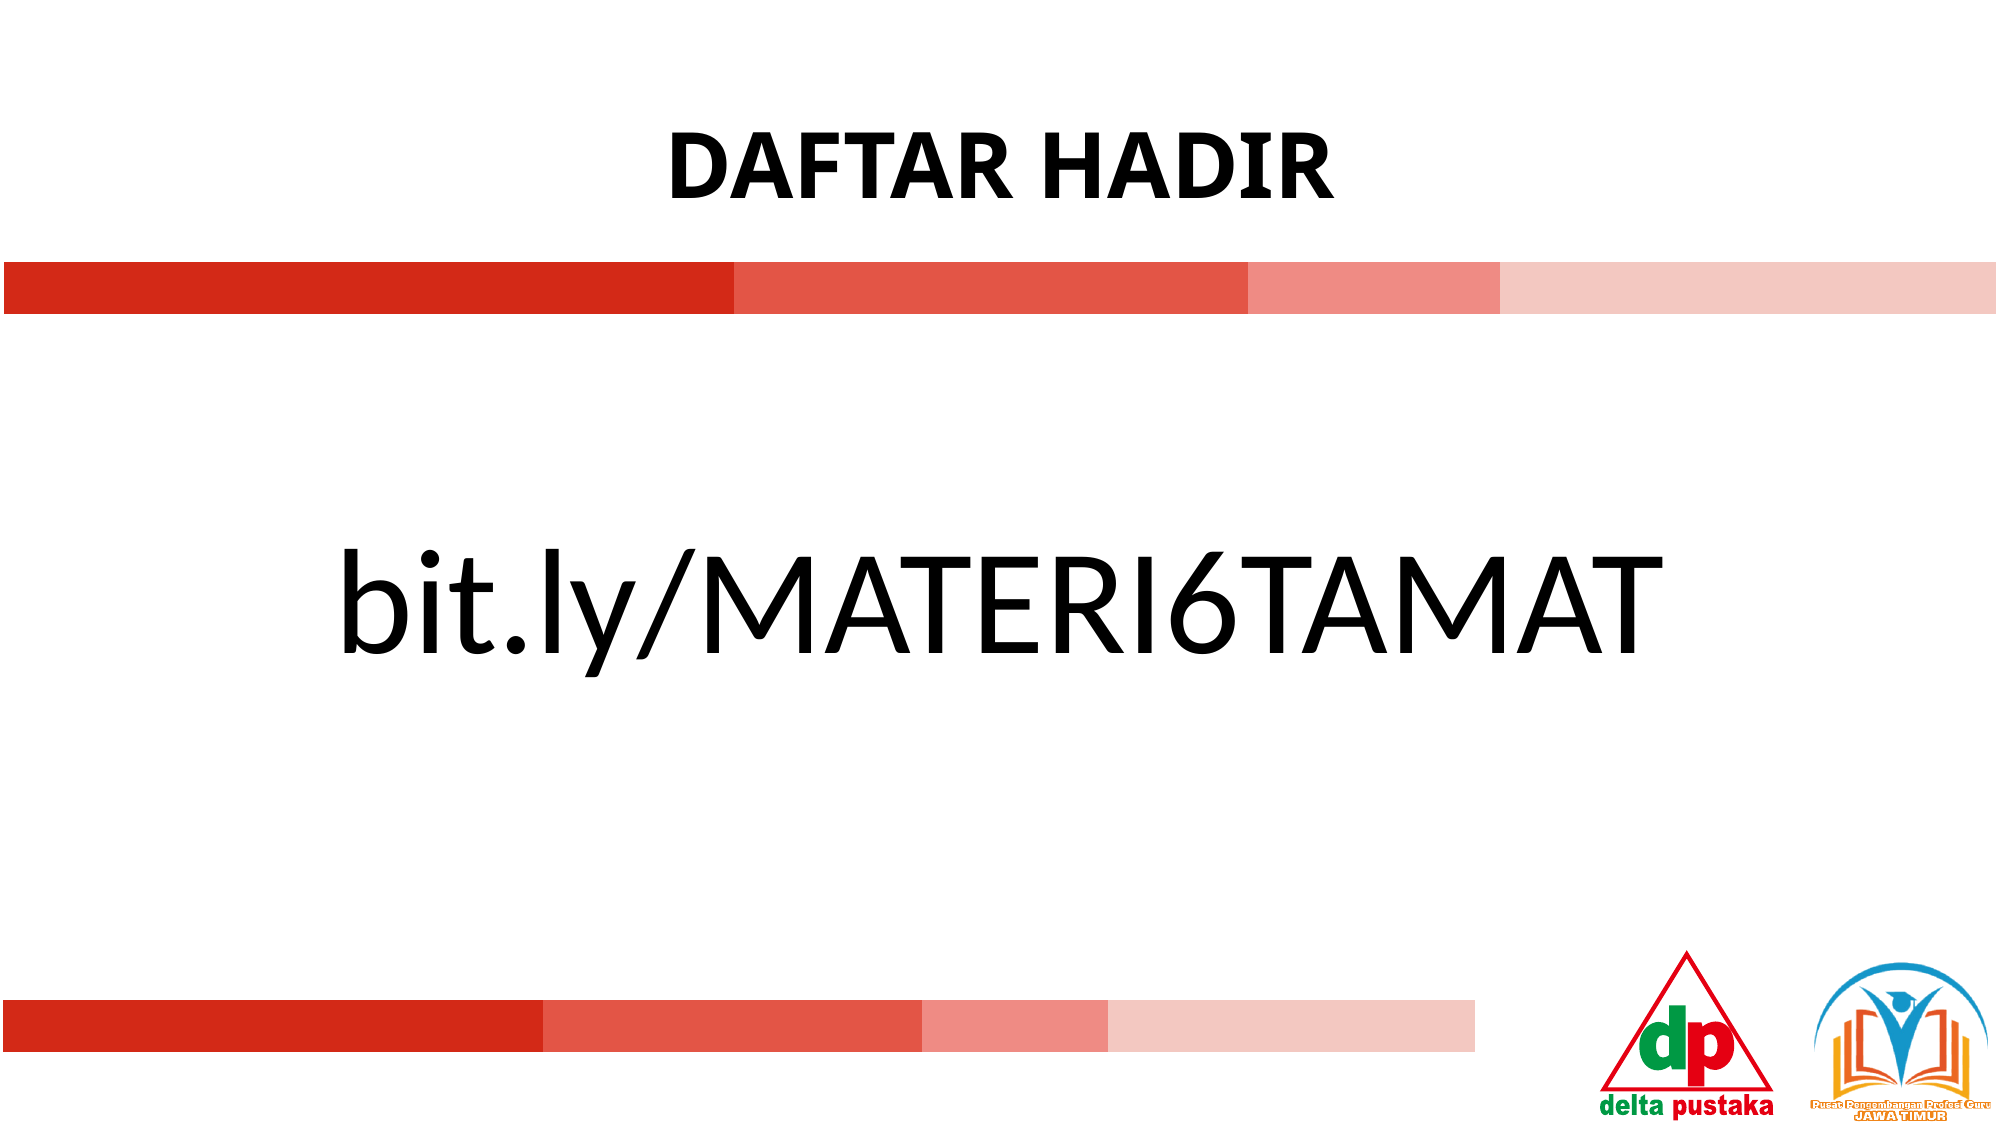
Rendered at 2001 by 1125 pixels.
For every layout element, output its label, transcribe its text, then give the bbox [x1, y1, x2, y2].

list bit.ly/MATERI6TAMAT [137, 516, 1863, 692]
title DAFTAR HADIR [137, 59, 1863, 259]
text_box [0, 937, 2000, 1125]
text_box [0, 259, 2000, 317]
